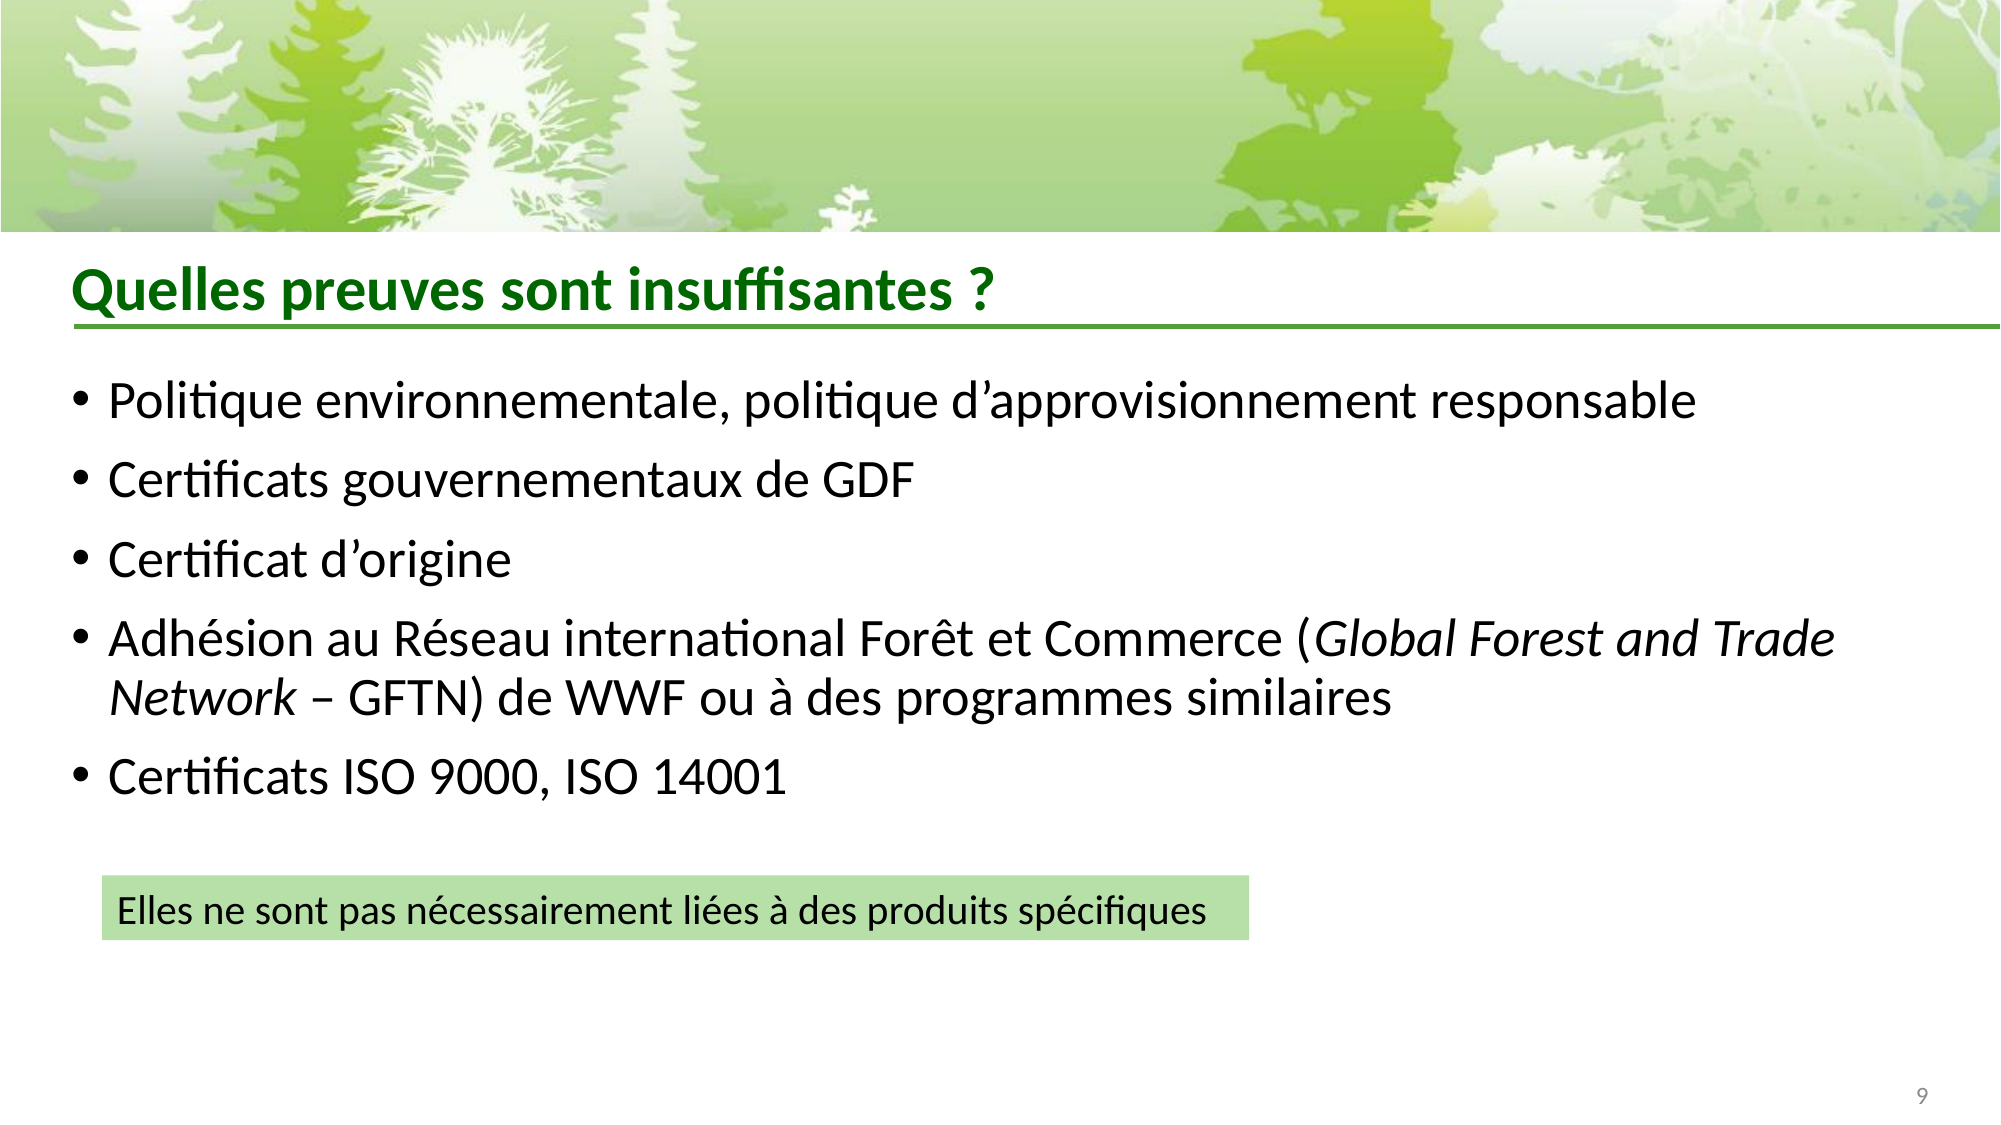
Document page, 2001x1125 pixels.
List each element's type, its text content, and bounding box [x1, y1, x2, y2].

slide_number 9 [1493, 1065, 1944, 1125]
list Politique environnementale, politique d’approvisionnement responsable Certificats gouvernementaux de GDF Certificat d’origine Adhésion au Réseau international Forêt et Commerce (Global Forest and Trade Network – GFTN) de WWF ou à des programmes similaires Certificats ISO 9000, ISO 14001 [56, 364, 1944, 970]
title Quelles preuves sont insuffisantes ? [56, 181, 1782, 364]
picture [0, 0, 2000, 232]
text_box Elles ne sont pas nécessairement liées à des produits spécifiques [102, 875, 1250, 941]
